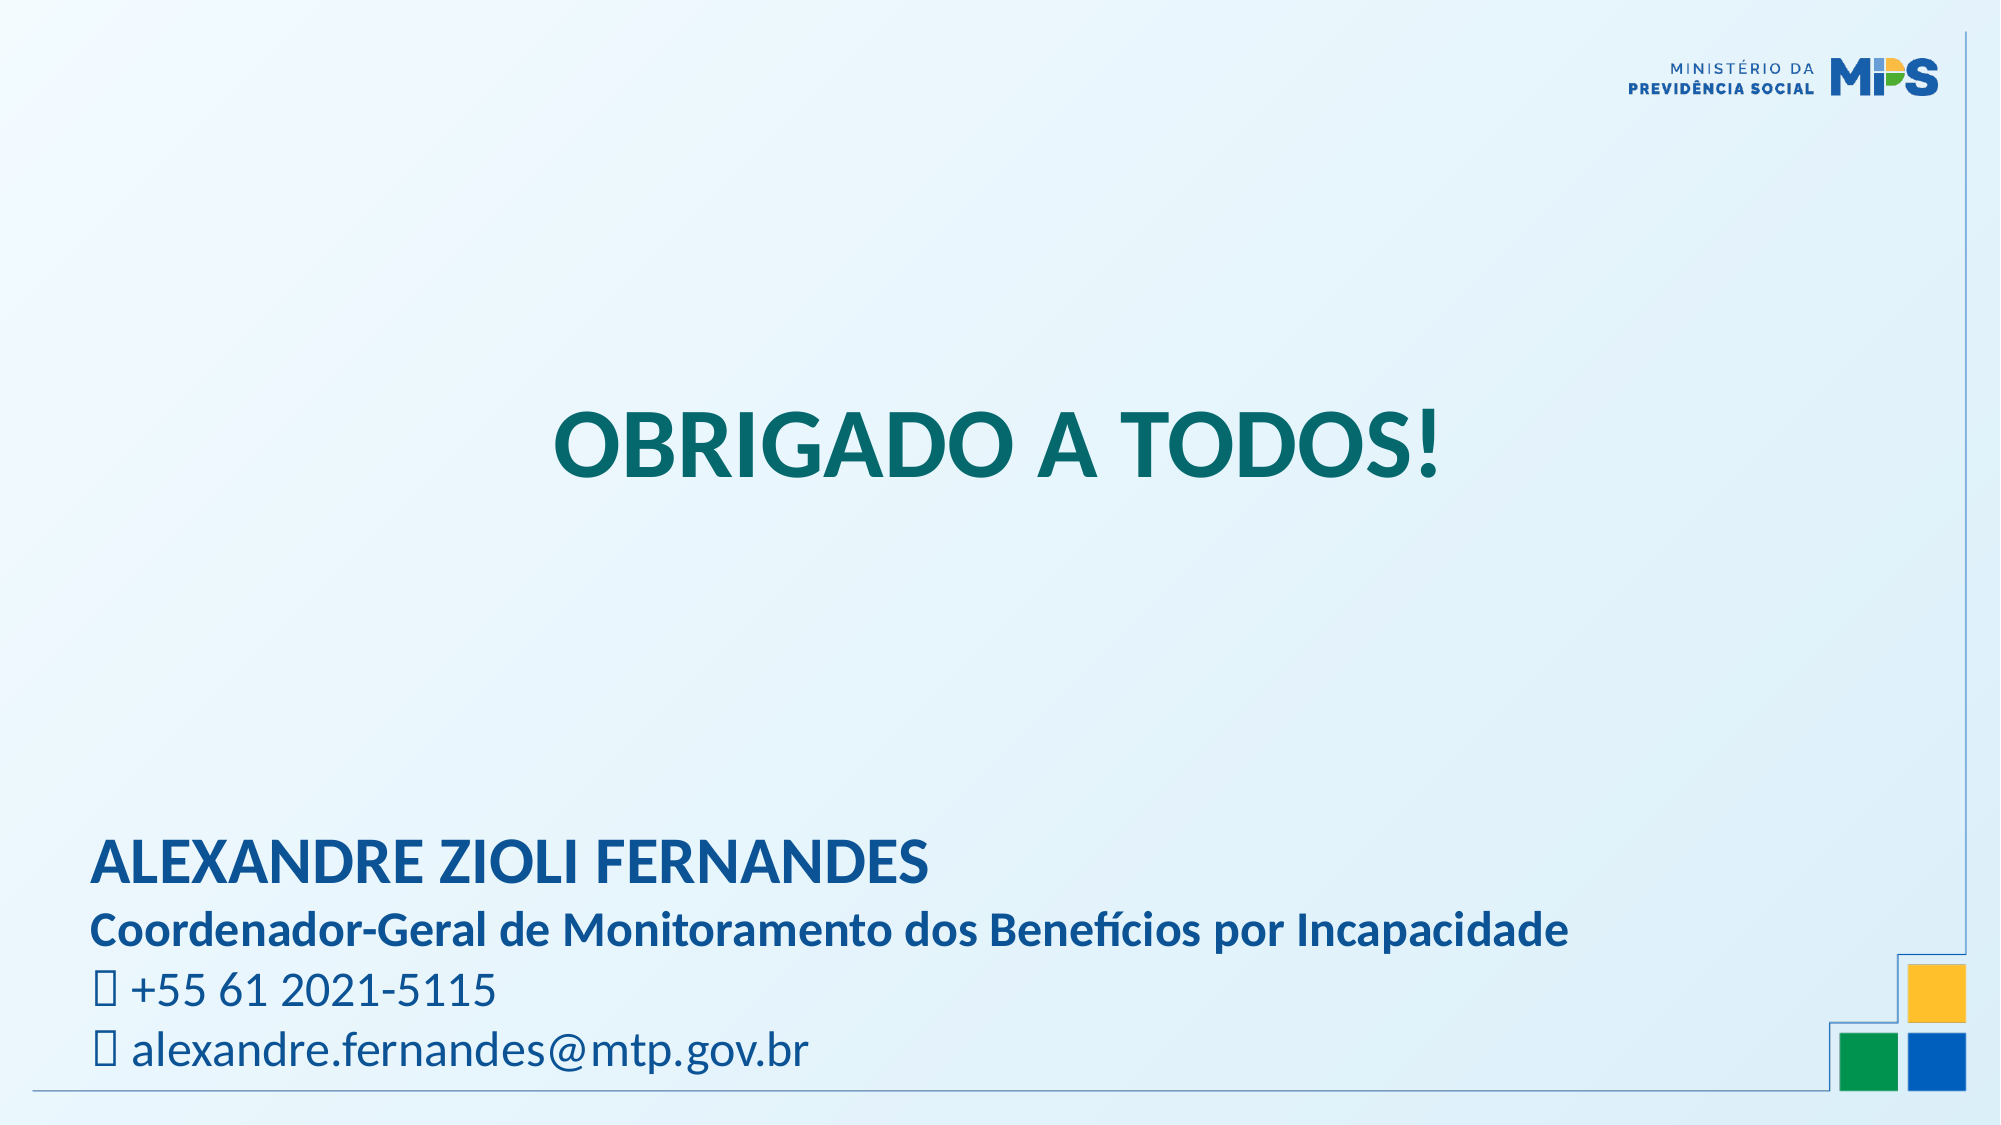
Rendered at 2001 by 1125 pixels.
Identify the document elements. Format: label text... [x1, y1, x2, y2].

title Obrigado A todos! [75, 377, 1925, 518]
picture [0, 0, 2000, 1125]
text_box ALEXANDRE ZIOLI FERNANDES Coordenador-Geral de Monitoramento dos Benefícios por Incapacidade  +55 61 2021-5115  alexandre.fernandes@mtp.gov.br [75, 809, 1597, 1085]
